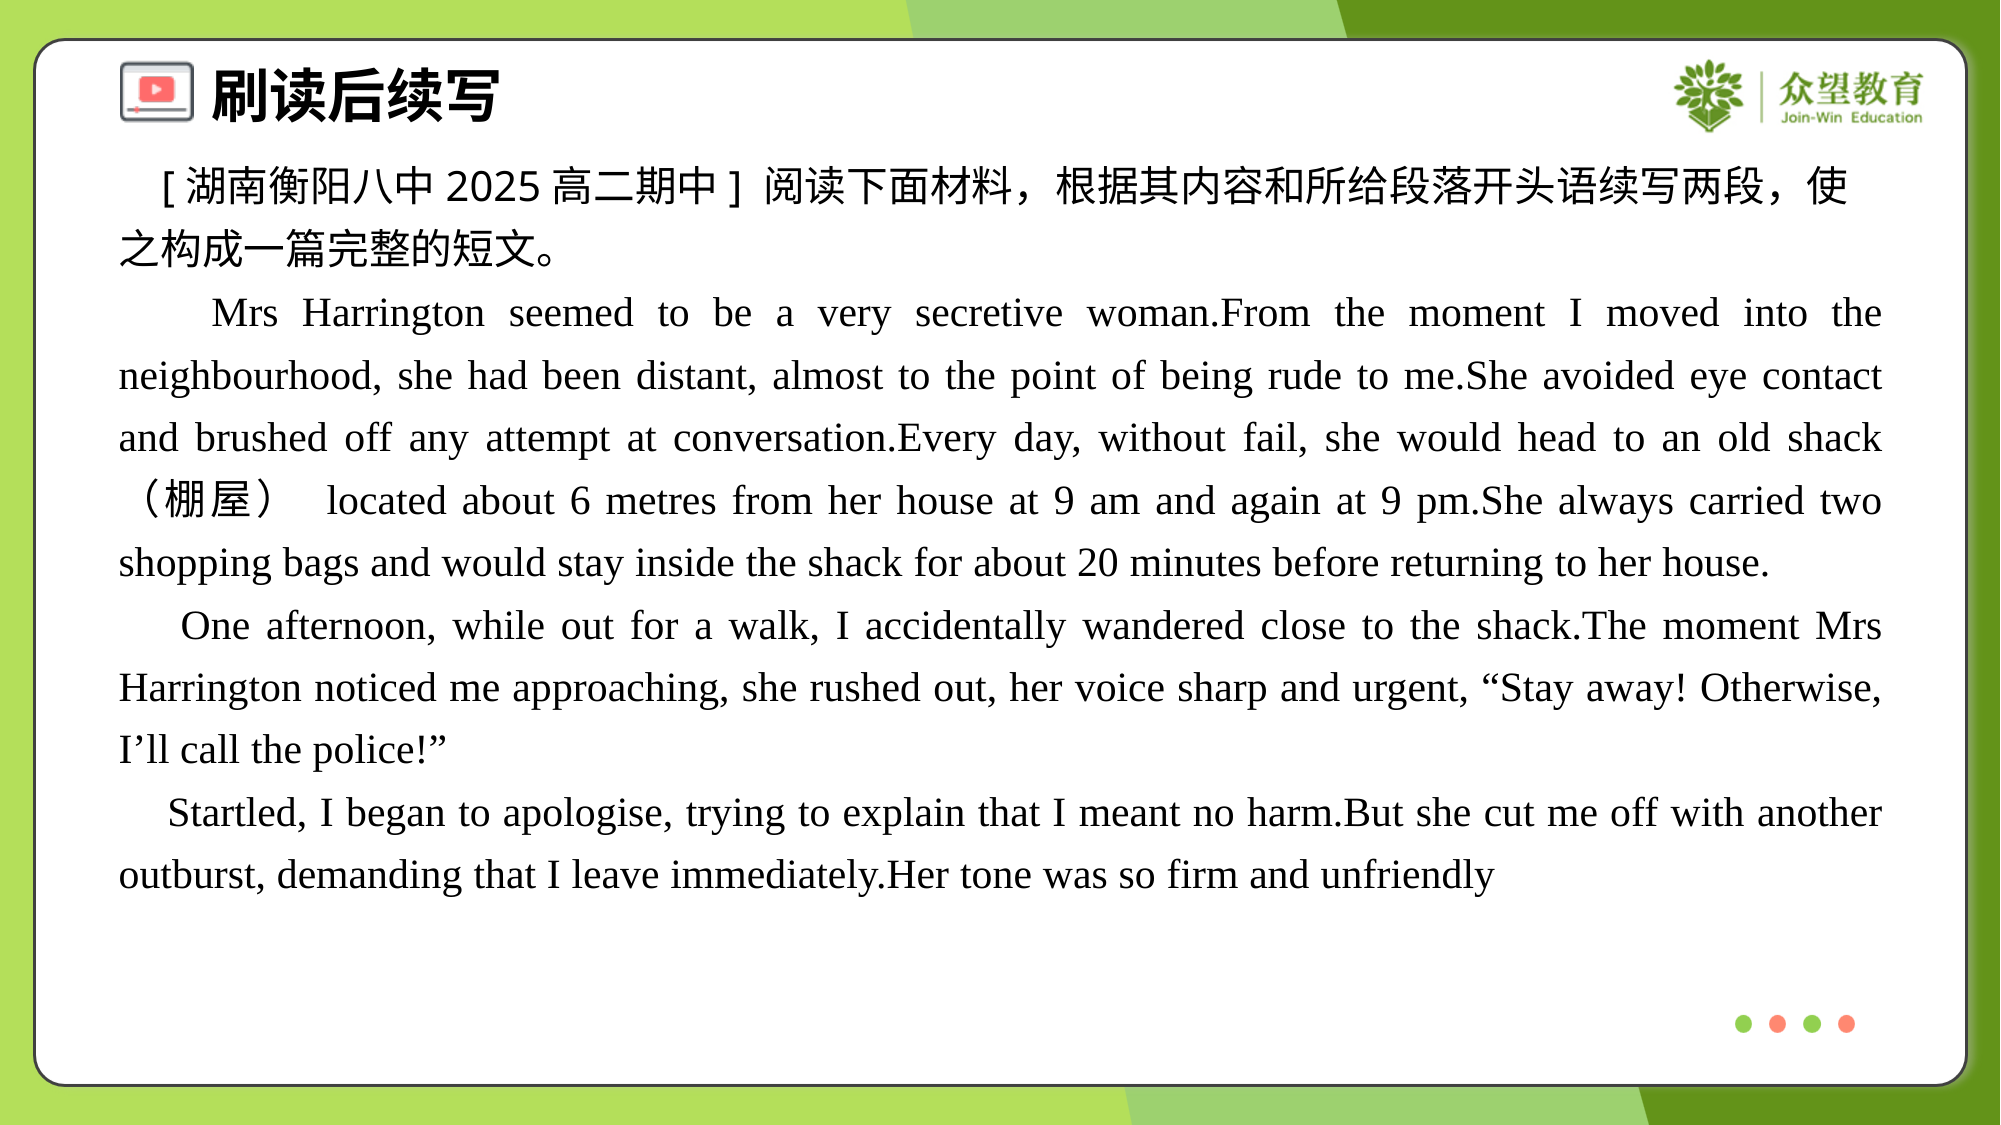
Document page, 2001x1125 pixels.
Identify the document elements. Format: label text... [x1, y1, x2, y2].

picture [0, 0, 2000, 1125]
text_box [湖南衡阳八中2025高二期中] 阅读下面材料，根据其内容和所给段落开头语续写两段，使之构成一篇完整的短文。 Mrs Harrington seemed to be a very secretive woman.From the moment I moved into the neighbourhood, she had been distant, almost to the point of being rude to me.She avoided eye contact and brushed off any attempt at conversation.Every day, without fail, she would head to an old shack （棚屋） located about 6 metres from her house at 9 am and again at 9 pm.She always carried two shopping bags and would stay inside the shack for about 20 minutes before returning to her house. One afternoon, while out for a walk, I accidentally wandered close to the shack.The moment Mrs Harrington noticed me approaching, she rushed out, her voice sharp and urgent, “Stay away! Otherwise, I’ll call the police!” Startled, I began to apologise, trying to explain that I meant no harm.But she cut me off with another outburst, demanding that I leave immediately.Her tone was so firm and unfriendly [118, 147, 1883, 955]
